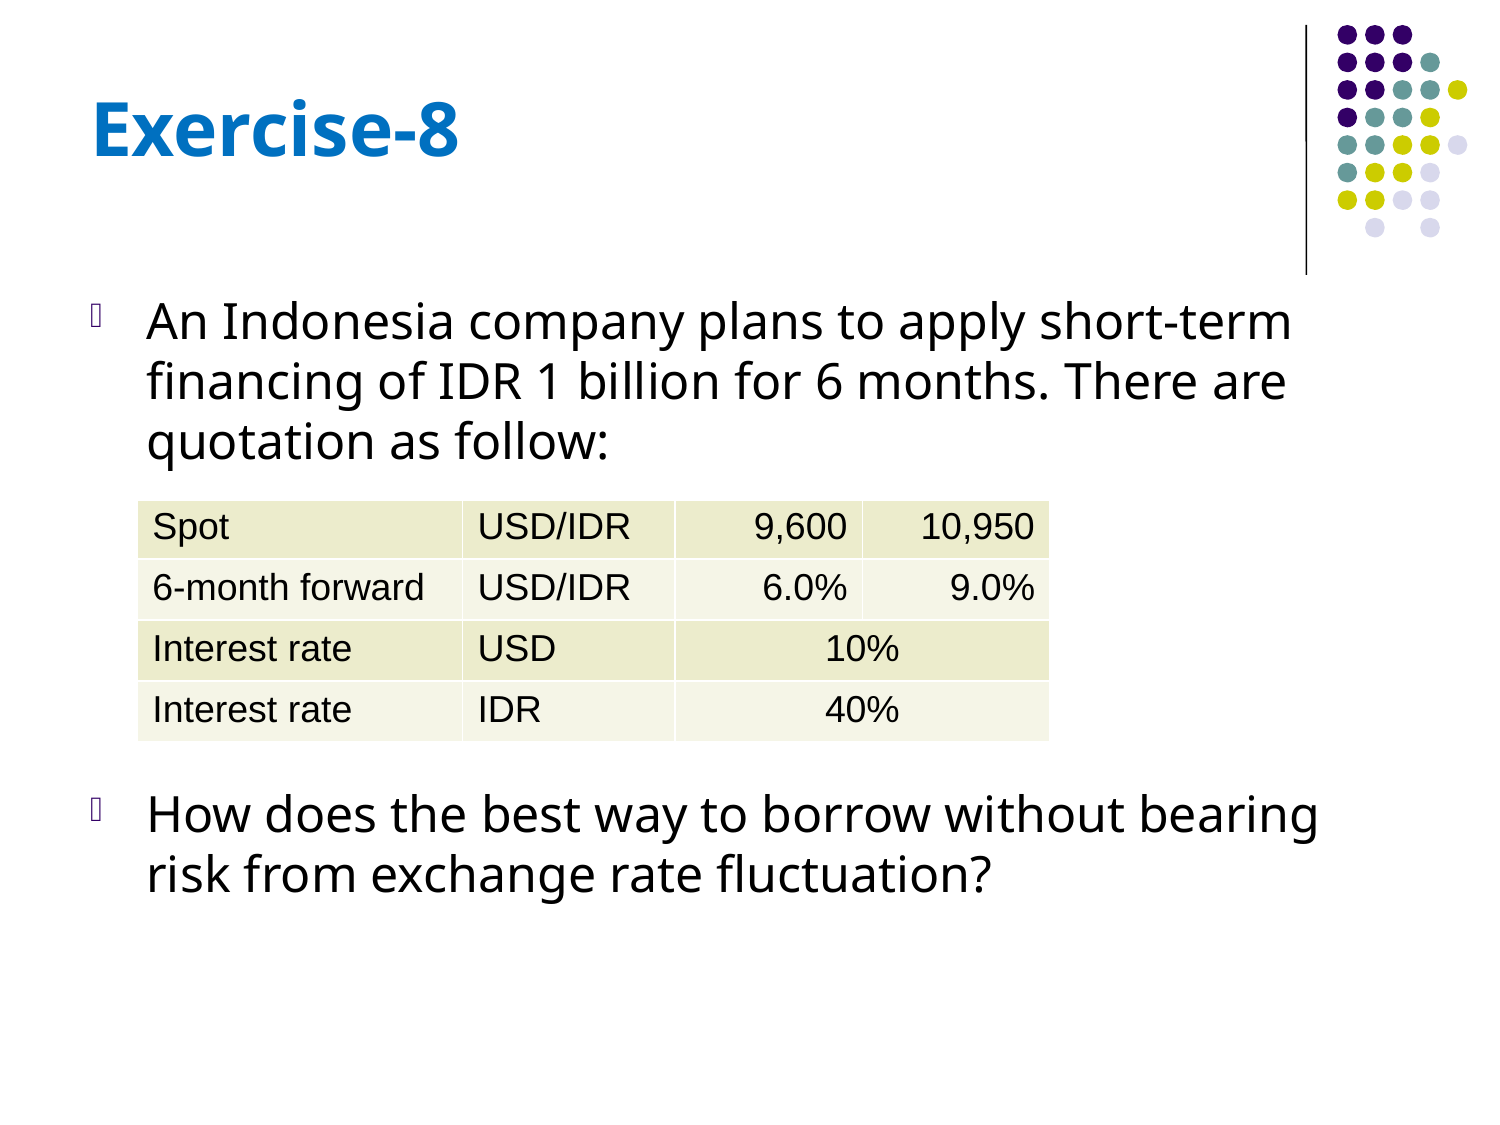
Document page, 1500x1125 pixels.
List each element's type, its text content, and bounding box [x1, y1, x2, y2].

list An Indonesia company plans to apply short-term financing of IDR 1 billion for 6 months. There are quotation as follow: How does the best way to borrow without bearing risk from exchange rate fluctuation? [74, 281, 1426, 1006]
title Exercise-8 [74, 19, 1313, 233]
